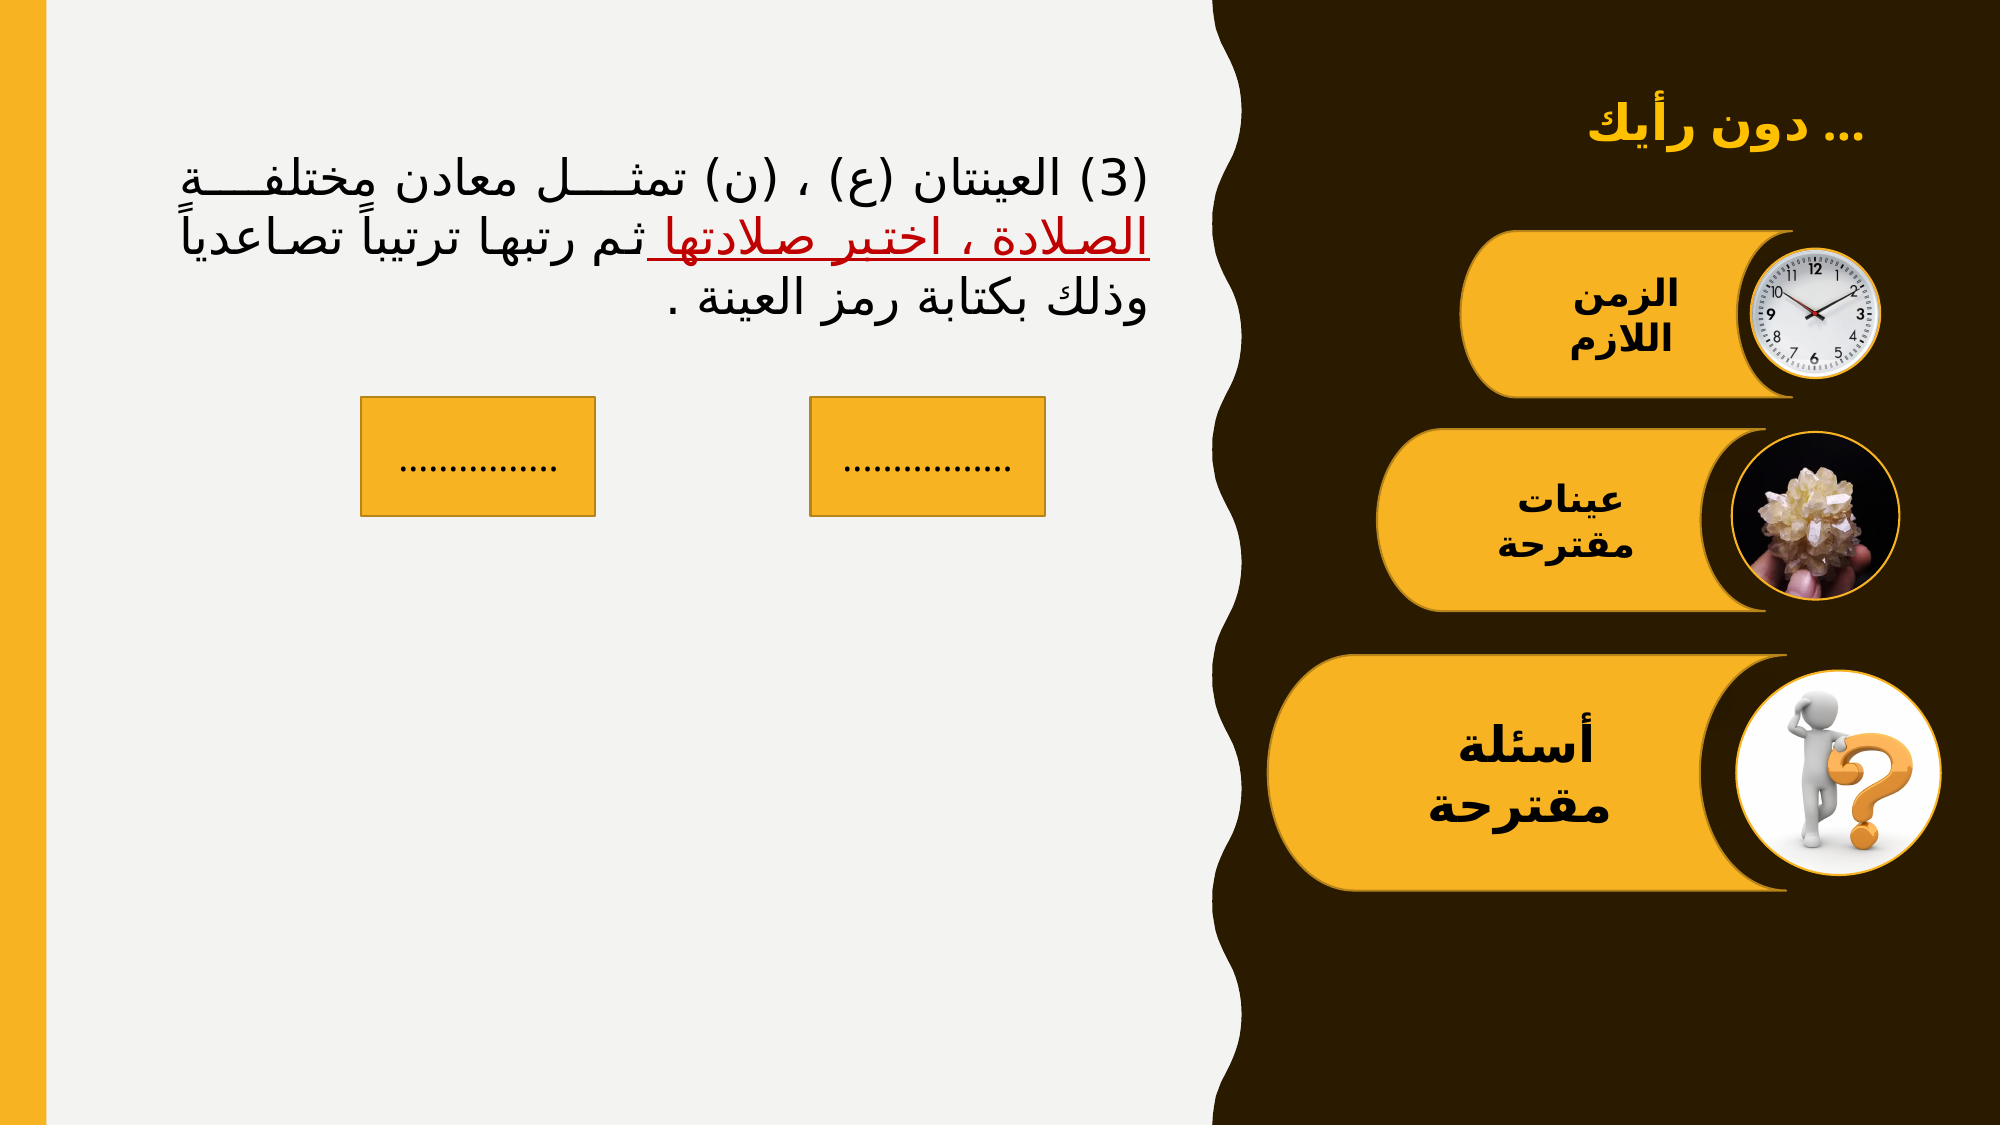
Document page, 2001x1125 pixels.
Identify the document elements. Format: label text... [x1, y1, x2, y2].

text_box الزمن اللازم [1459, 230, 1794, 399]
text_box ................ [360, 396, 596, 517]
text_box عينات مقترحة [1375, 428, 1767, 613]
picture [1736, 670, 1941, 875]
text_box ................. [809, 396, 1046, 517]
text_box دون رأيك ... [1540, 82, 1881, 158]
picture [1750, 248, 1881, 379]
picture [1731, 431, 1900, 600]
text_box (3) العينتان (ع) ، (ن) تمثل معادن مختلفة الصلادة ، اختبر صلادتها ثم رتبها ترتيباً تصاعدياً وذلك بكتابة رمز العينة . [164, 137, 1165, 333]
text_box أسئلة مقترحة [1266, 654, 1788, 892]
